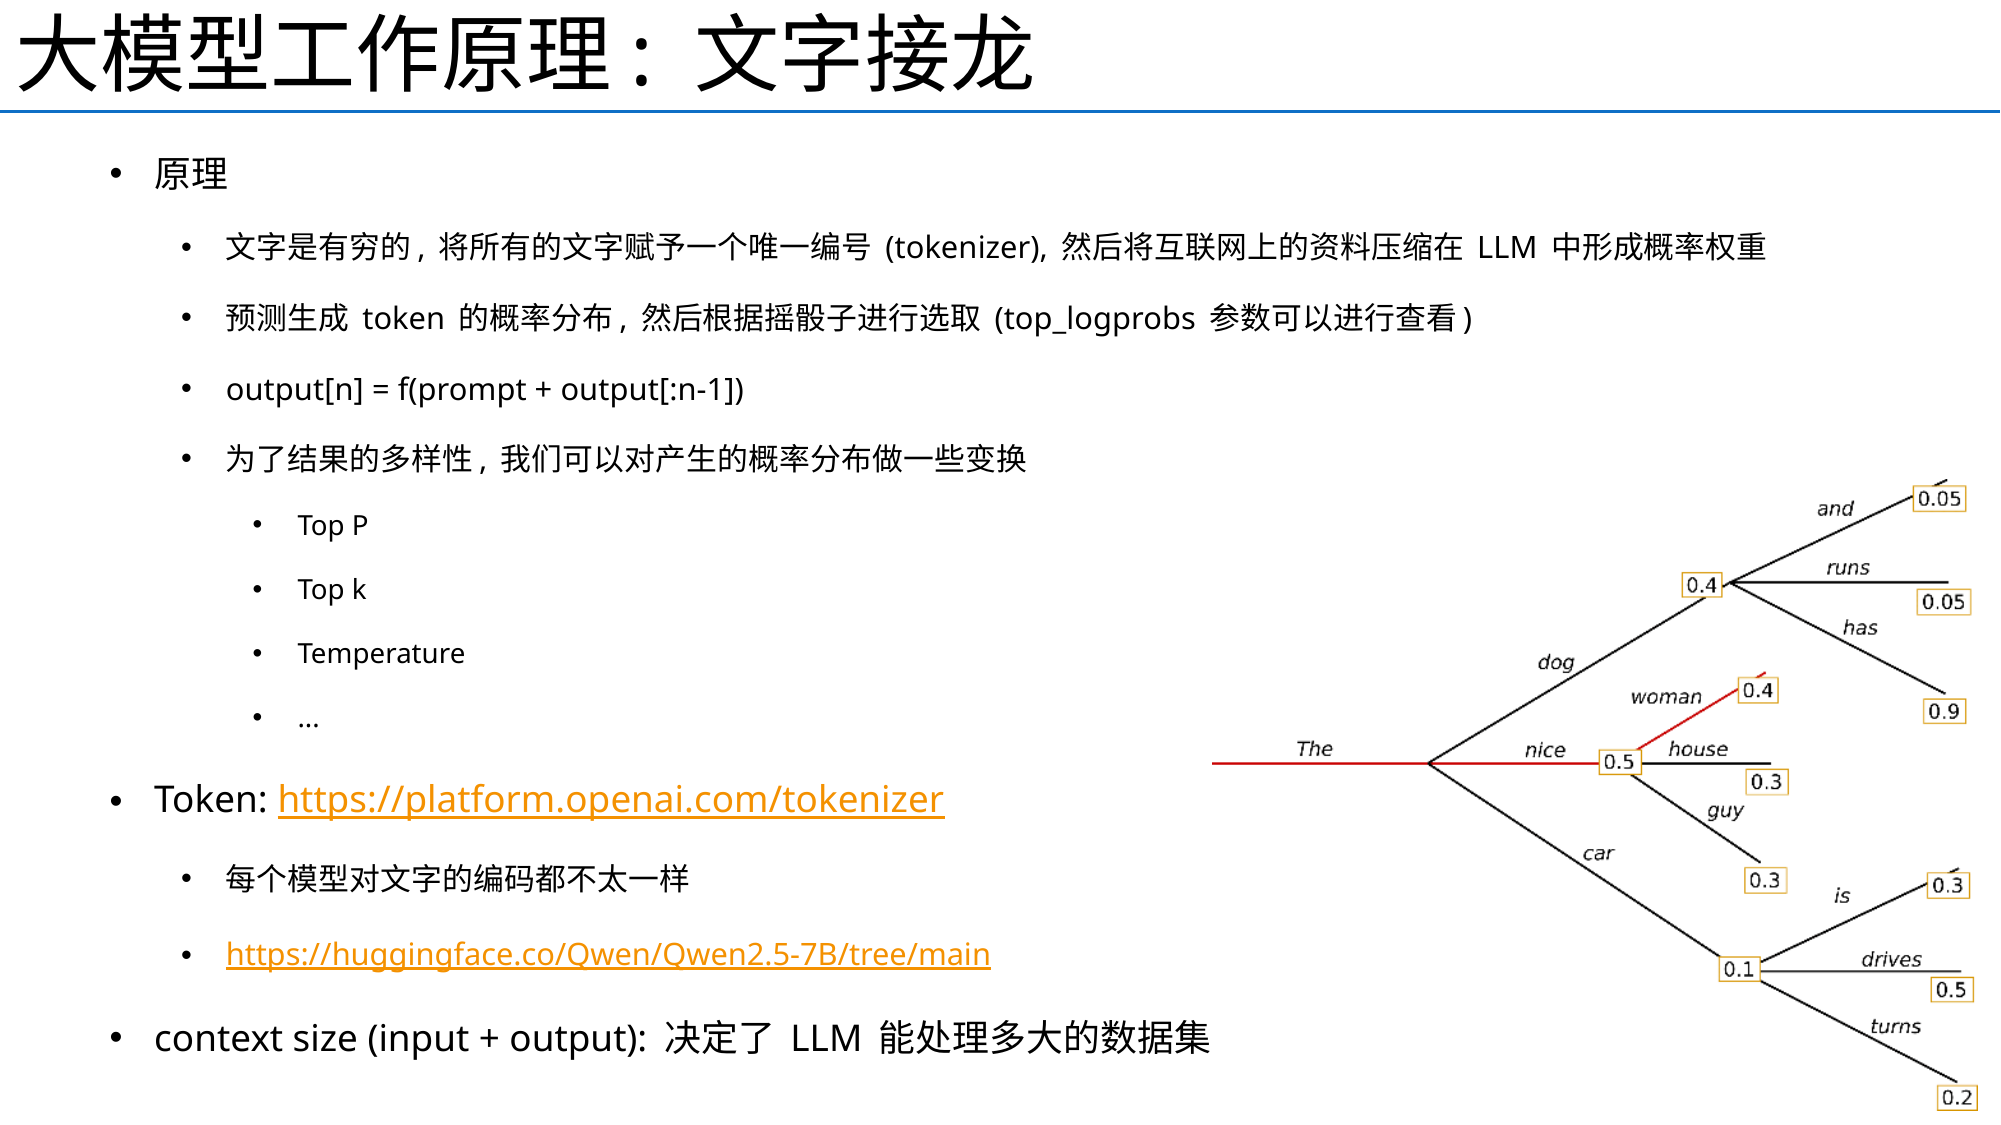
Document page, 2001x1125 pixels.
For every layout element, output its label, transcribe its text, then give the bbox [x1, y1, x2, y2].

list 原理 文字是有穷的, 将所有的文字赋予一个唯一编号 (tokenizer), 然后将互联网上的资料压缩在 LLM 中形成概率权重 预测生成 token 的概率分布, 然后根据摇骰子进行选取 (top_logprobs 参数可以进行查看) output[n] = f(prompt + output[:n-1]) 为了结果的多样性, 我们可以对产生的概率分布做一些变换 Top P Top k Temperature ... Token: https://platform.openai.com/tokenizer 每个模型对文字的编码都不太一样 https://huggingface.co/Qwen/Qwen2.5-7B/tree/main context size (input + output): 决定了 LLM 能处理多大的数据集 [22, 113, 1791, 1110]
picture [1211, 479, 1978, 1112]
title 大模型工作原理: 文字接龙 [0, 3, 1725, 110]
